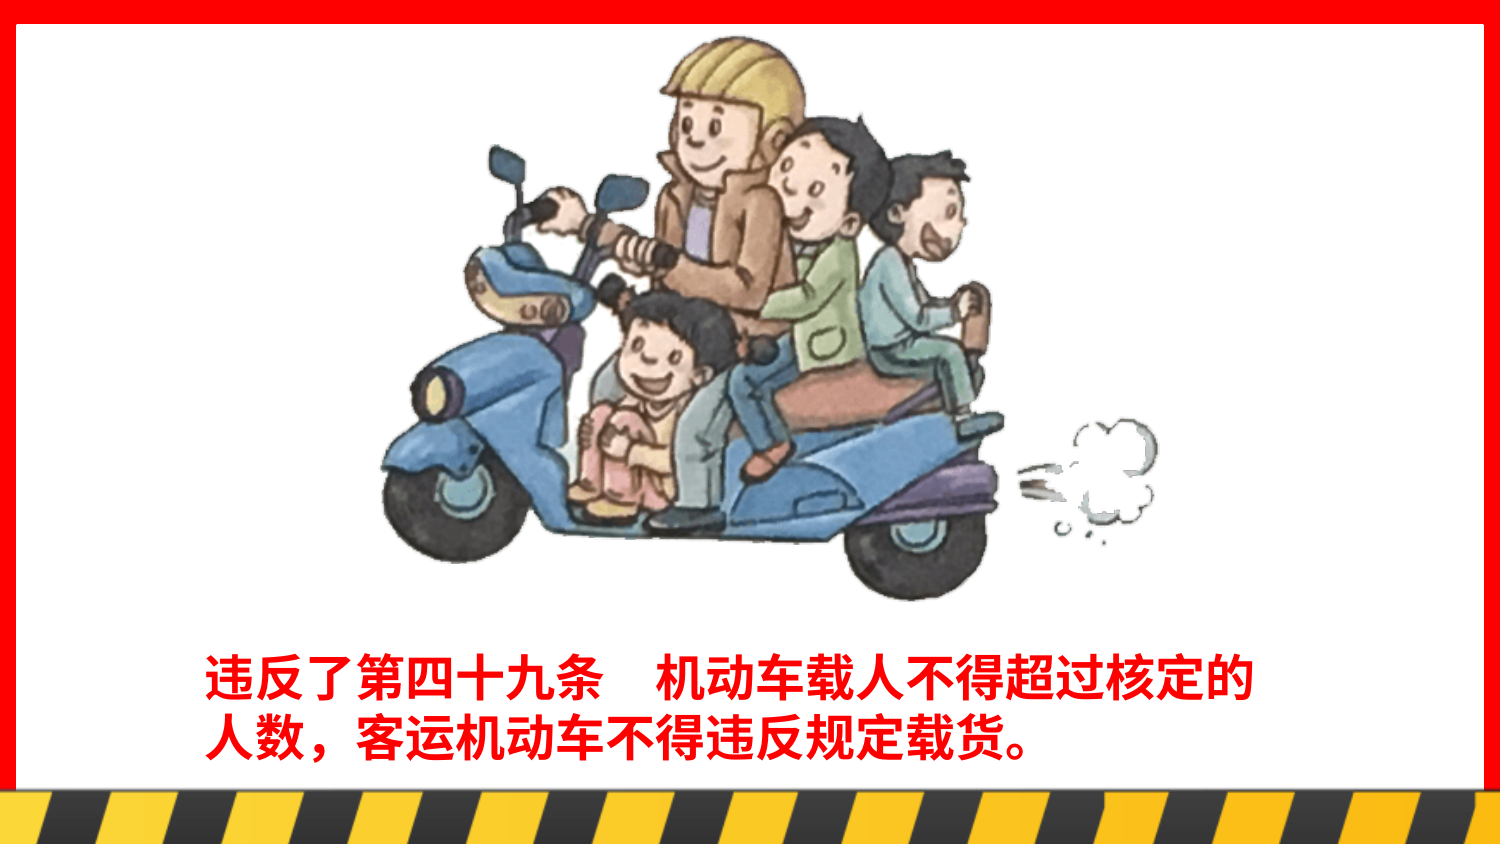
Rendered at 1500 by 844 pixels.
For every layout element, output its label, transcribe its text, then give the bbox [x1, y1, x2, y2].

picture [0, 774, 1500, 844]
text_box 违反了第四十九条 机动车载人不得超过核定的人数，客运机动车不得违反规定载货。 [190, 638, 1310, 773]
picture [321, 0, 1208, 688]
